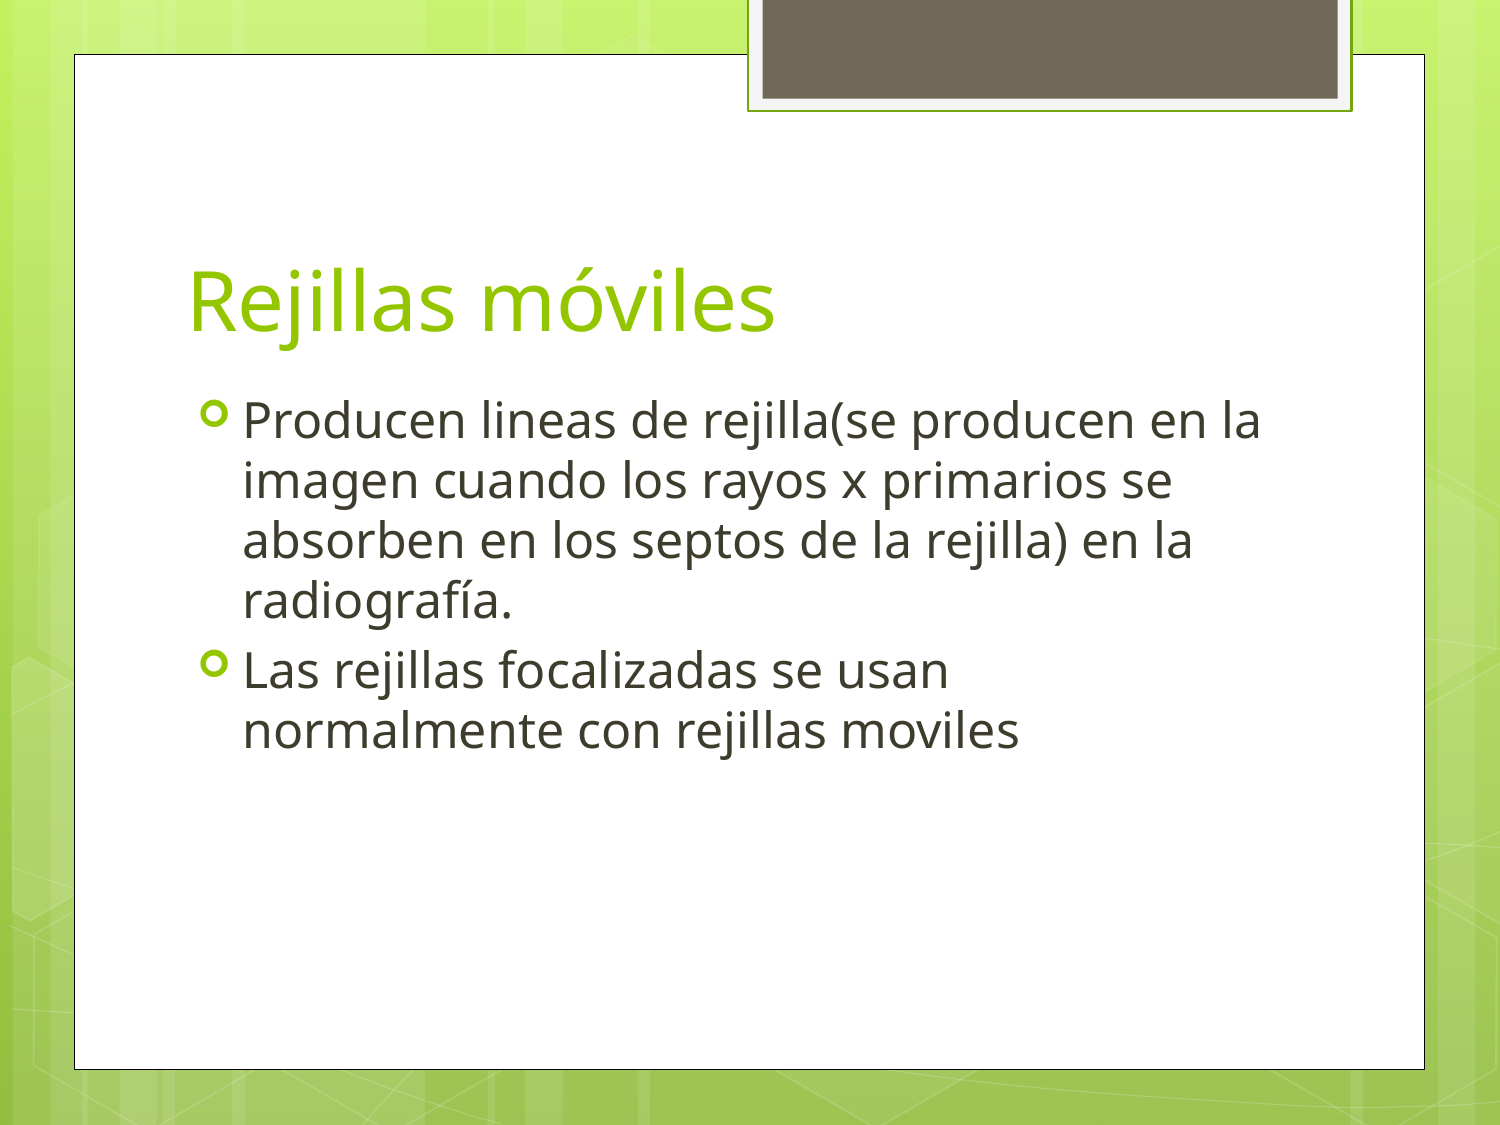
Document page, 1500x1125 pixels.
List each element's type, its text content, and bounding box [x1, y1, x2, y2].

title Rejillas móviles [171, 168, 1324, 357]
list Producen lineas de rejilla(se producen en la imagen cuando los rayos x primarios se absorben en los septos de la rejilla) en la radiografía. Las rejillas focalizadas se usan normalmente con rejillas moviles [171, 381, 1283, 957]
